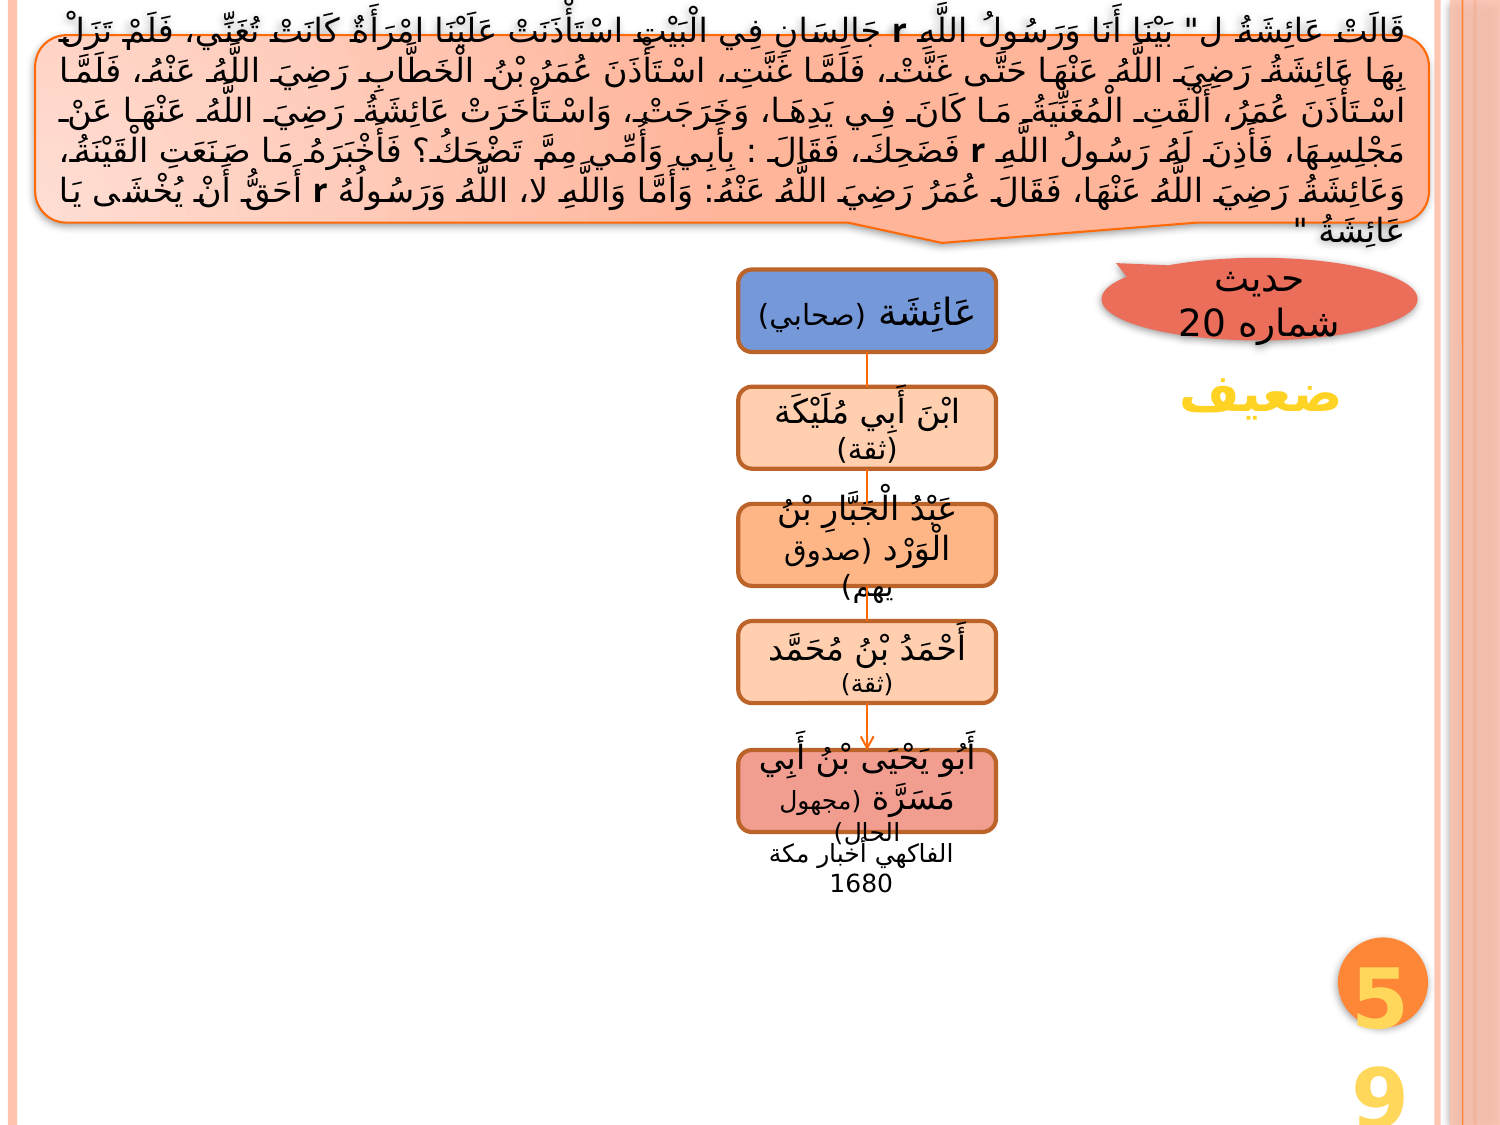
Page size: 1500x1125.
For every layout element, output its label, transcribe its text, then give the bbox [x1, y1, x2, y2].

text_box أَبُو يَحْيَى بْنُ أَبِي مَسَرَّة (مجهول الحال) [736, 747, 999, 835]
text_box ابْنَ أَبِي مُلَيْكَة (ثقة) [736, 384, 999, 471]
text_box 59 [1318, 937, 1444, 1125]
text_box حديث شماره 20 [1101, 257, 1418, 341]
text_box قَالَتْ عَائِشَةُ ل" بَيْنَا أَنَا وَرَسُولُ اللَّهِ r جَالِسَانِ فِي الْبَيْتِ اسْتَأْذَنَتْ عَلَيْنَا امْرَأَةٌ كَانَتْ تُغَنِّي، فَلَمْ تَزَلْ بِهَا عَائِشَةُ رَضِيَ اللَّهُ عَنْهَا حَتَّى غَنَّتْ، فَلَمَّا غَنَّتِ، اسْتَأْذَنَ عُمَرُ بْنُ الْخَطَّابِ رَضِيَ اللَّهُ عَنْهُ، فَلَمَّا اسْتَأْذَنَ عُمَرُ، أَلْقَتِ الْمُغَنِّيَةُ مَا كَانَ فِي يَدِهَا، وَخَرَجَتْ، وَاسْتَأْخَرَتْ عَائِشَةُ رَضِيَ اللَّهُ عَنْهَا عَنْ مَجْلِسِهَا، فَأَذِنَ لَهُ رَسُولُ اللَّهِ r فَضَحِكَ، فَقَالَ : بِأَبِي وَأُمِّي مِمَّ تَضْحَكُ؟ فَأَخْبَرَهُ مَا صَنَعَتِ الْقَيْنَةُ، وَعَائِشَةُ رَضِيَ اللَّهُ عَنْهَا، فَقَالَ عُمَرُ رَضِيَ اللَّهُ عَنْهُ: وَأَمَّا وَاللَّهِ لا، اللَّهُ وَرَسُولُهُ r أَحَقُّ أَنْ يُخْشَى يَا عَائِشَةُ " [34, 34, 1431, 244]
text_box الفاكهي أخبار مكة 1680 [724, 842, 998, 893]
text_box عَبْدُ الْجَبَّارِ بْنُ الْوَرْد (صدوق يهم) [736, 501, 999, 589]
text_box ضعيف [1164, 351, 1358, 429]
text_box عَائِشَة (صحابي) [736, 267, 999, 355]
text_box أَحْمَدُ بْنُ مُحَمَّد (ثقة) [736, 618, 999, 706]
